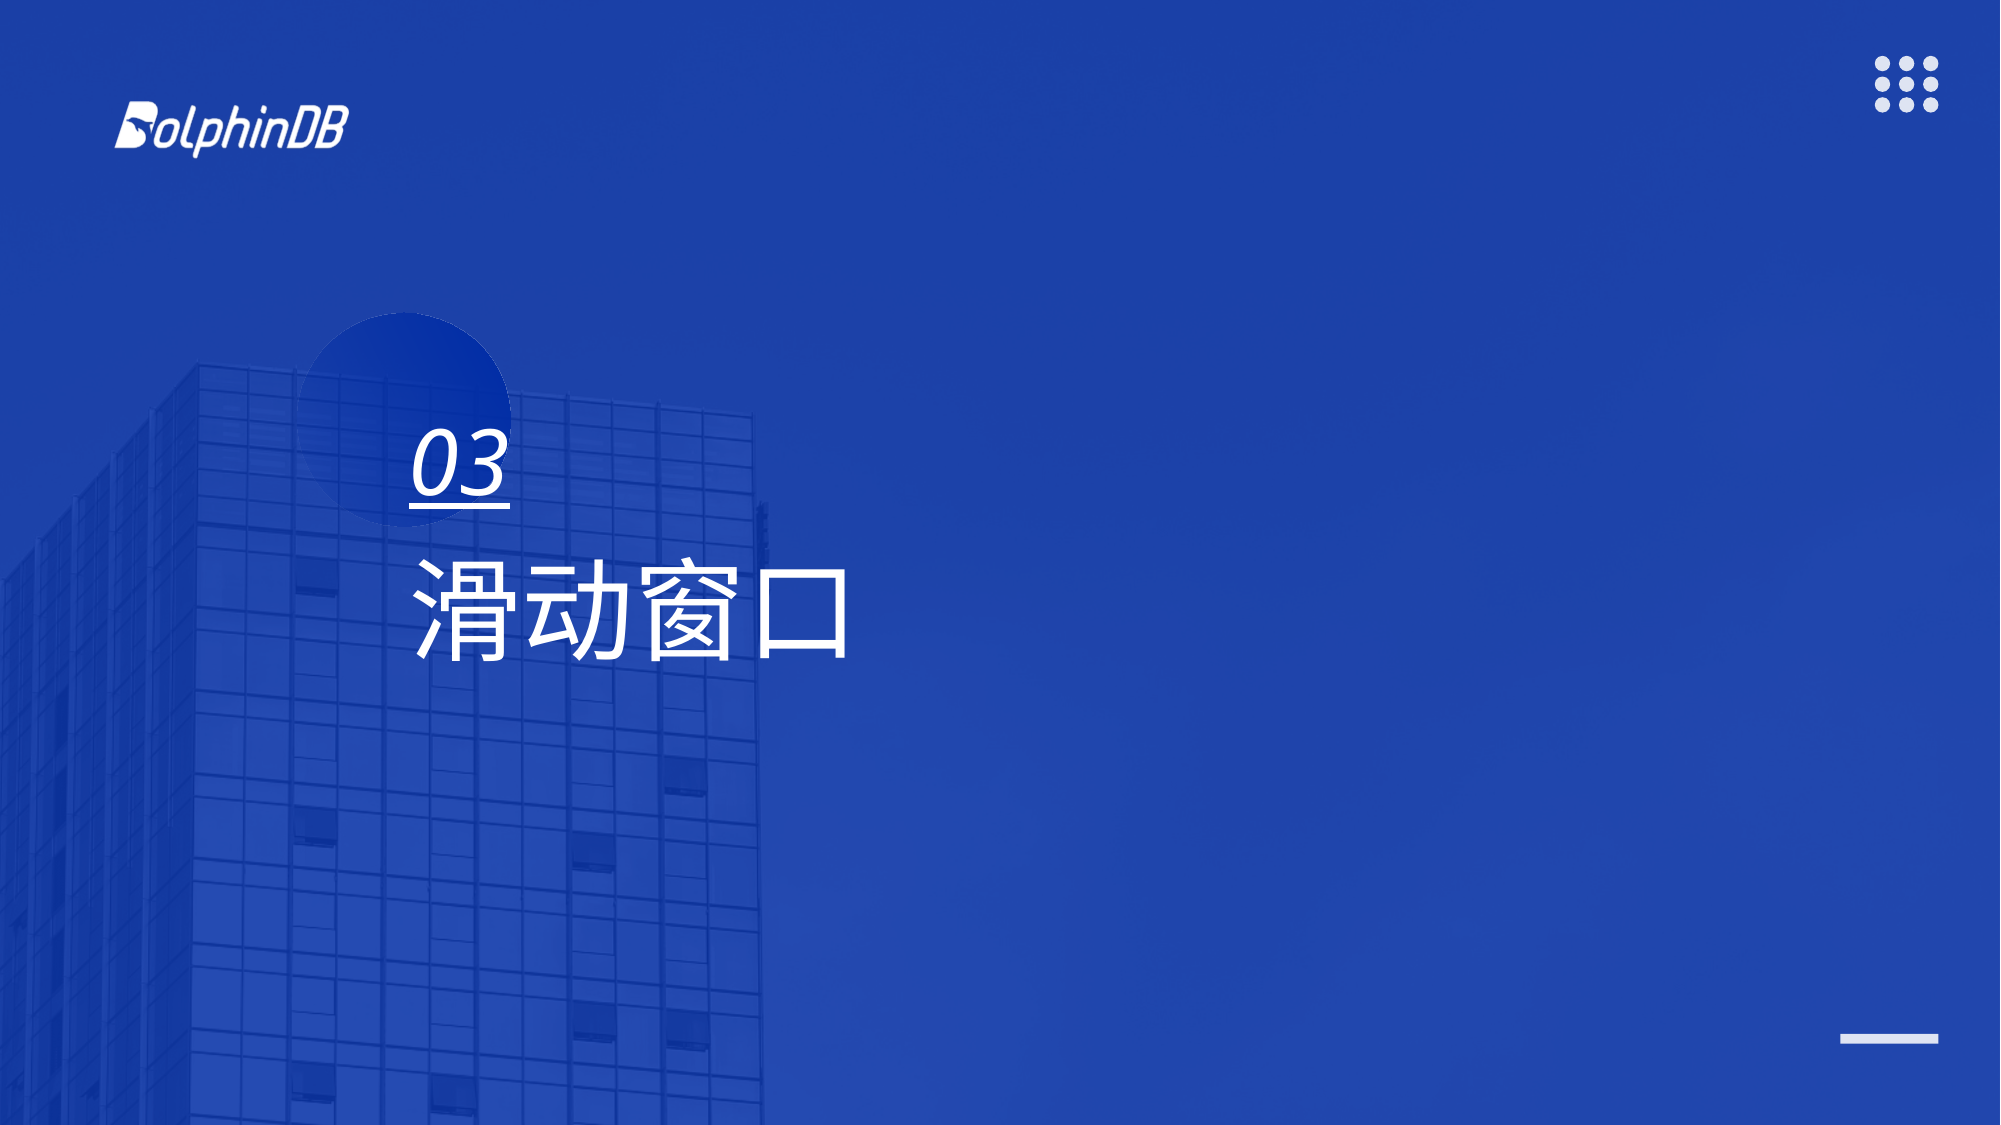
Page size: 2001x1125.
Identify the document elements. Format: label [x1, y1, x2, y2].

picture [0, 0, 2000, 1125]
text_box [1874, 55, 1939, 113]
